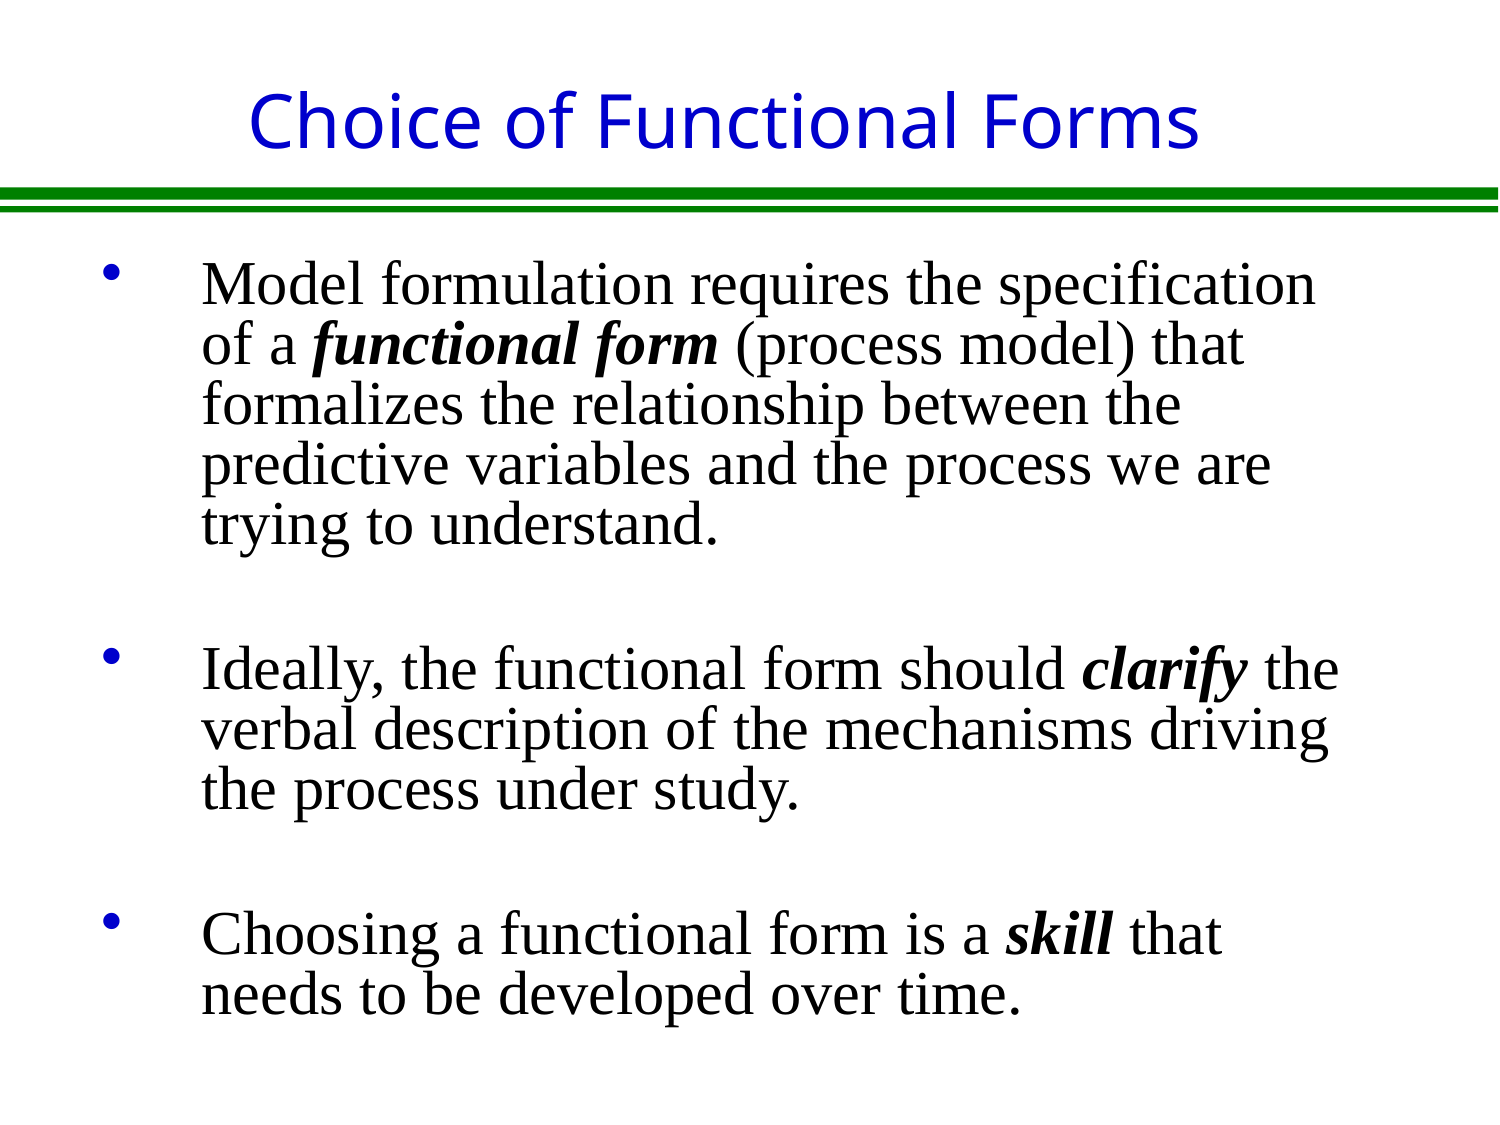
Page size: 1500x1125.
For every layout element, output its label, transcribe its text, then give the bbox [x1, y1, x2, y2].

title Choice of Functional Forms [87, 24, 1363, 213]
list Model formulation requires the specification of a functional form (process model) that formalizes the relationship between the predictive variables and the process we are trying to understand. Ideally, the functional form should clarify the verbal description of the mechanisms driving the process under study. Choosing a functional form is a skill that needs to be developed over time. [86, 249, 1388, 926]
